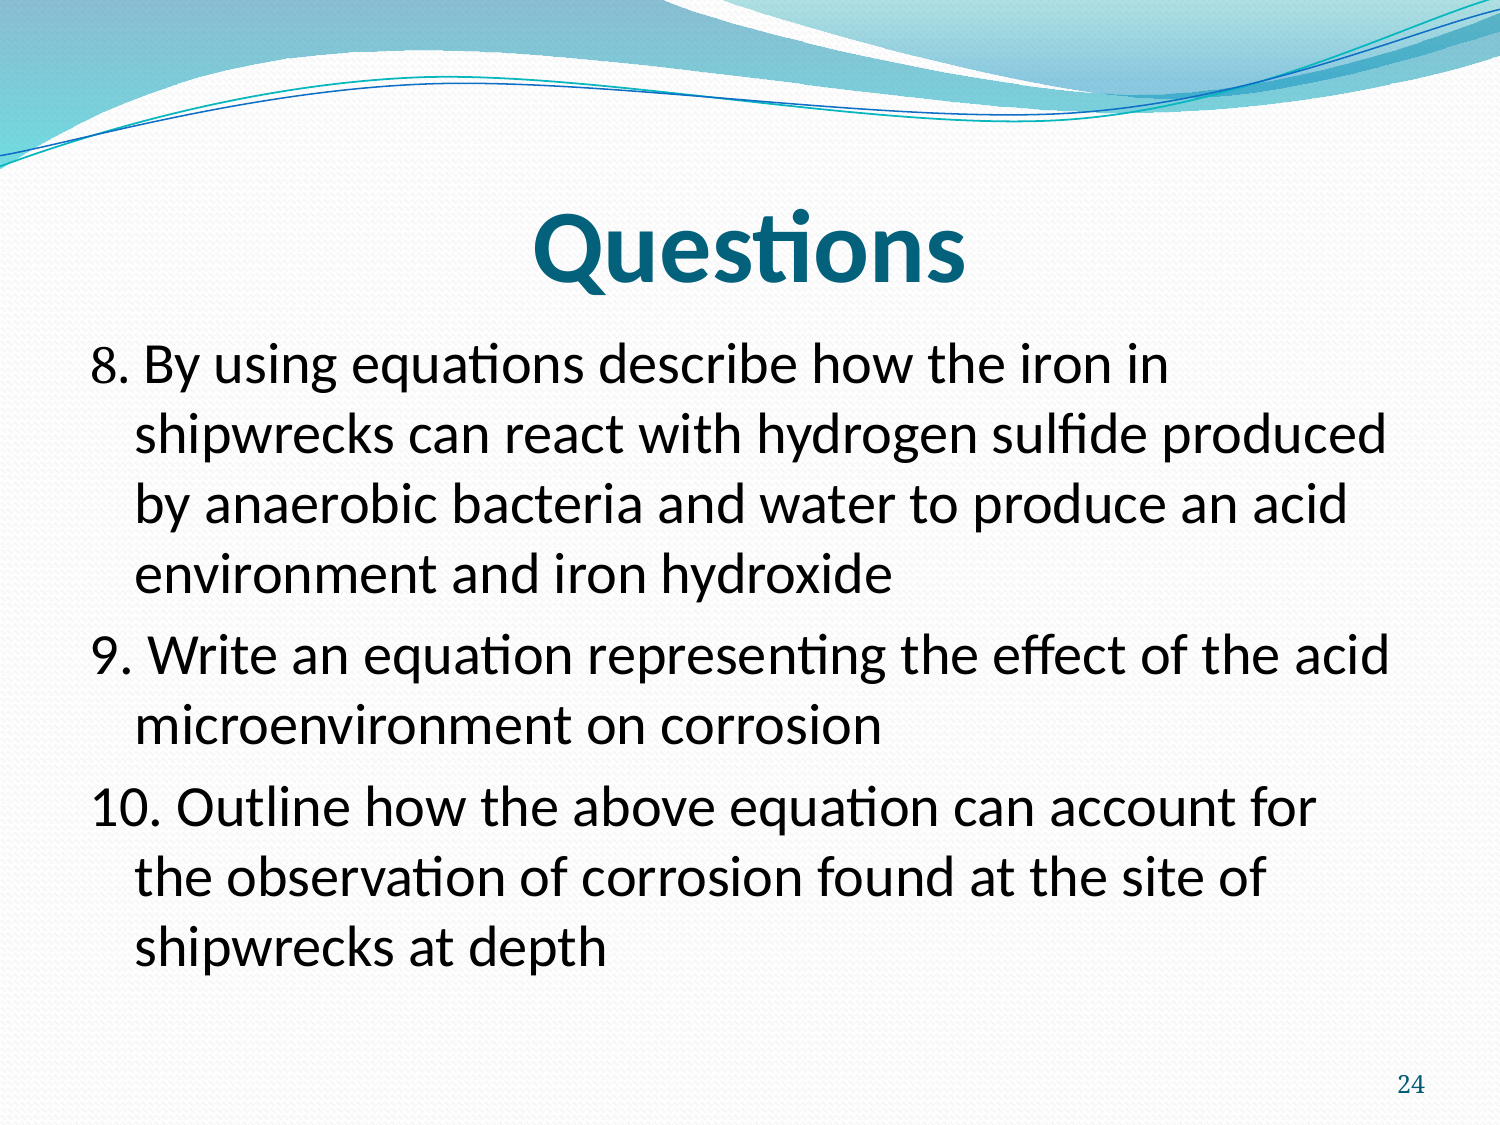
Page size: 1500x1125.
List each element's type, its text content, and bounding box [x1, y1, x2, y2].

title Questions [75, 115, 1425, 303]
list 8. By using equations describe how the iron in shipwrecks can react with hydrogen sulfide produced by anaerobic bacteria and water to produce an acid environment and iron hydroxide 9. Write an equation representing the effect of the acid microenvironment on corrosion 10. Outline how the above equation can account for the observation of corrosion found at the site of shipwrecks at depth [75, 317, 1425, 1038]
slide_number 24 [1299, 1042, 1425, 1103]
